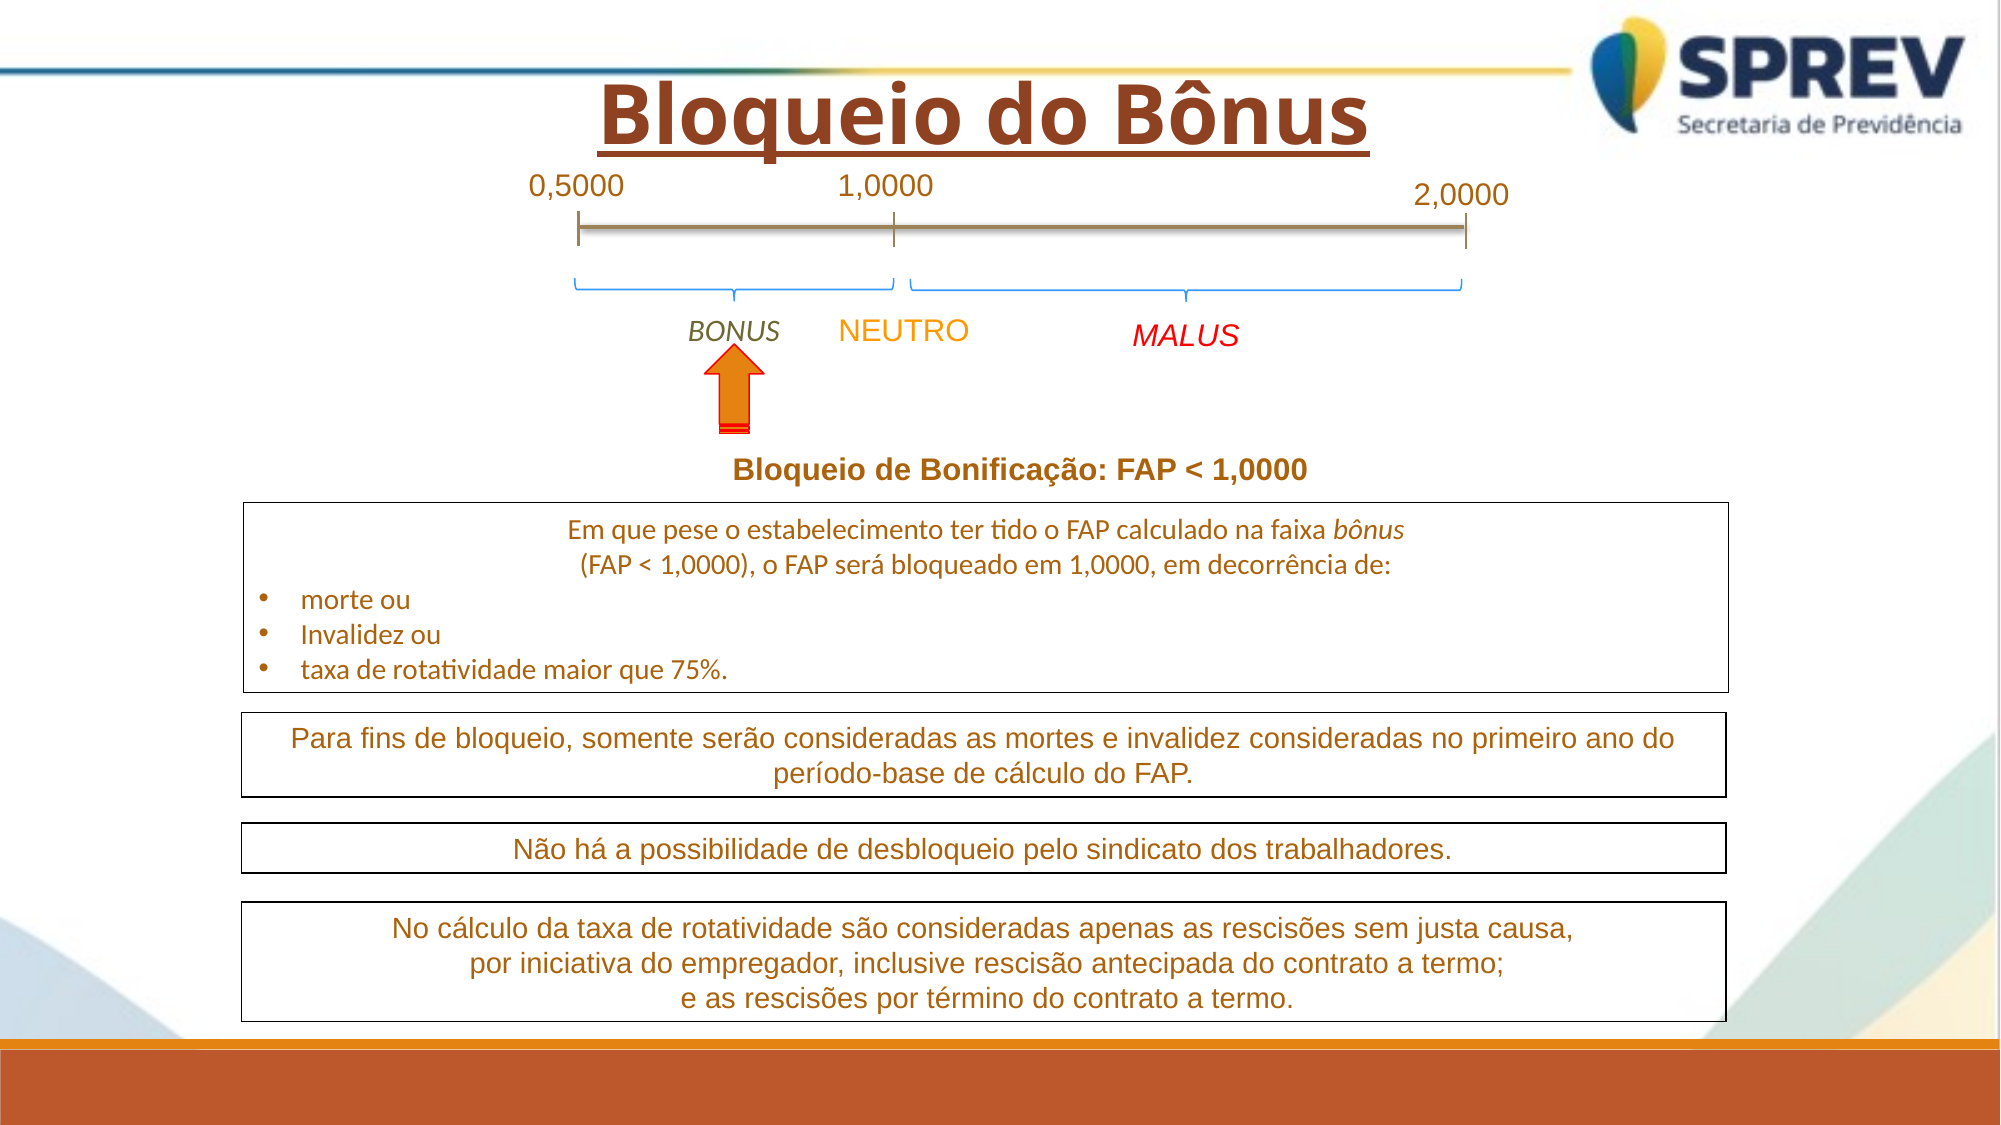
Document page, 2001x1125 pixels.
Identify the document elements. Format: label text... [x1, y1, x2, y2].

text_box MALUS [1117, 307, 1255, 360]
text_box 0,5000 [513, 157, 640, 211]
text_box 2,0000 [1398, 166, 1525, 219]
text_box [719, 426, 750, 430]
text_box Para fins de bloqueio, somente serão consideradas as mortes e invalidez consideradas no primeiro ano do período-base de cálculo do FAP. [241, 712, 1727, 798]
text_box Em que pese o estabelecimento ter tido o FAP calculado na faixa bônus (FAP < 1,0000), o FAP será bloqueado em 1,0000, em decorrência de: morte ou Invalidez ou taxa de rotatividade maior que 75%. [243, 502, 1729, 693]
text_box Não há a possibilidade de desbloqueio pelo sindicato dos trabalhadores. [241, 823, 1727, 873]
picture [0, 0, 2001, 1125]
text_box NEUTRO [823, 302, 985, 355]
text_box 1,0000 [822, 157, 949, 211]
text_box [910, 278, 1462, 302]
text_box [574, 278, 894, 301]
text_box Bloqueio do Bônus [86, 54, 1882, 169]
text_box Bloqueio de Bonificação: FAP < 1,0000 [539, 441, 1502, 494]
text_box No cálculo da taxa de rotatividade são consideradas apenas as rescisões sem justa causa, por iniciativa do empregador, inclusive rescisão antecipada do contrato a termo; e as rescisões por término do contrato a termo. [241, 901, 1727, 1022]
text_box [704, 343, 764, 425]
text_box BONUS [673, 303, 795, 356]
